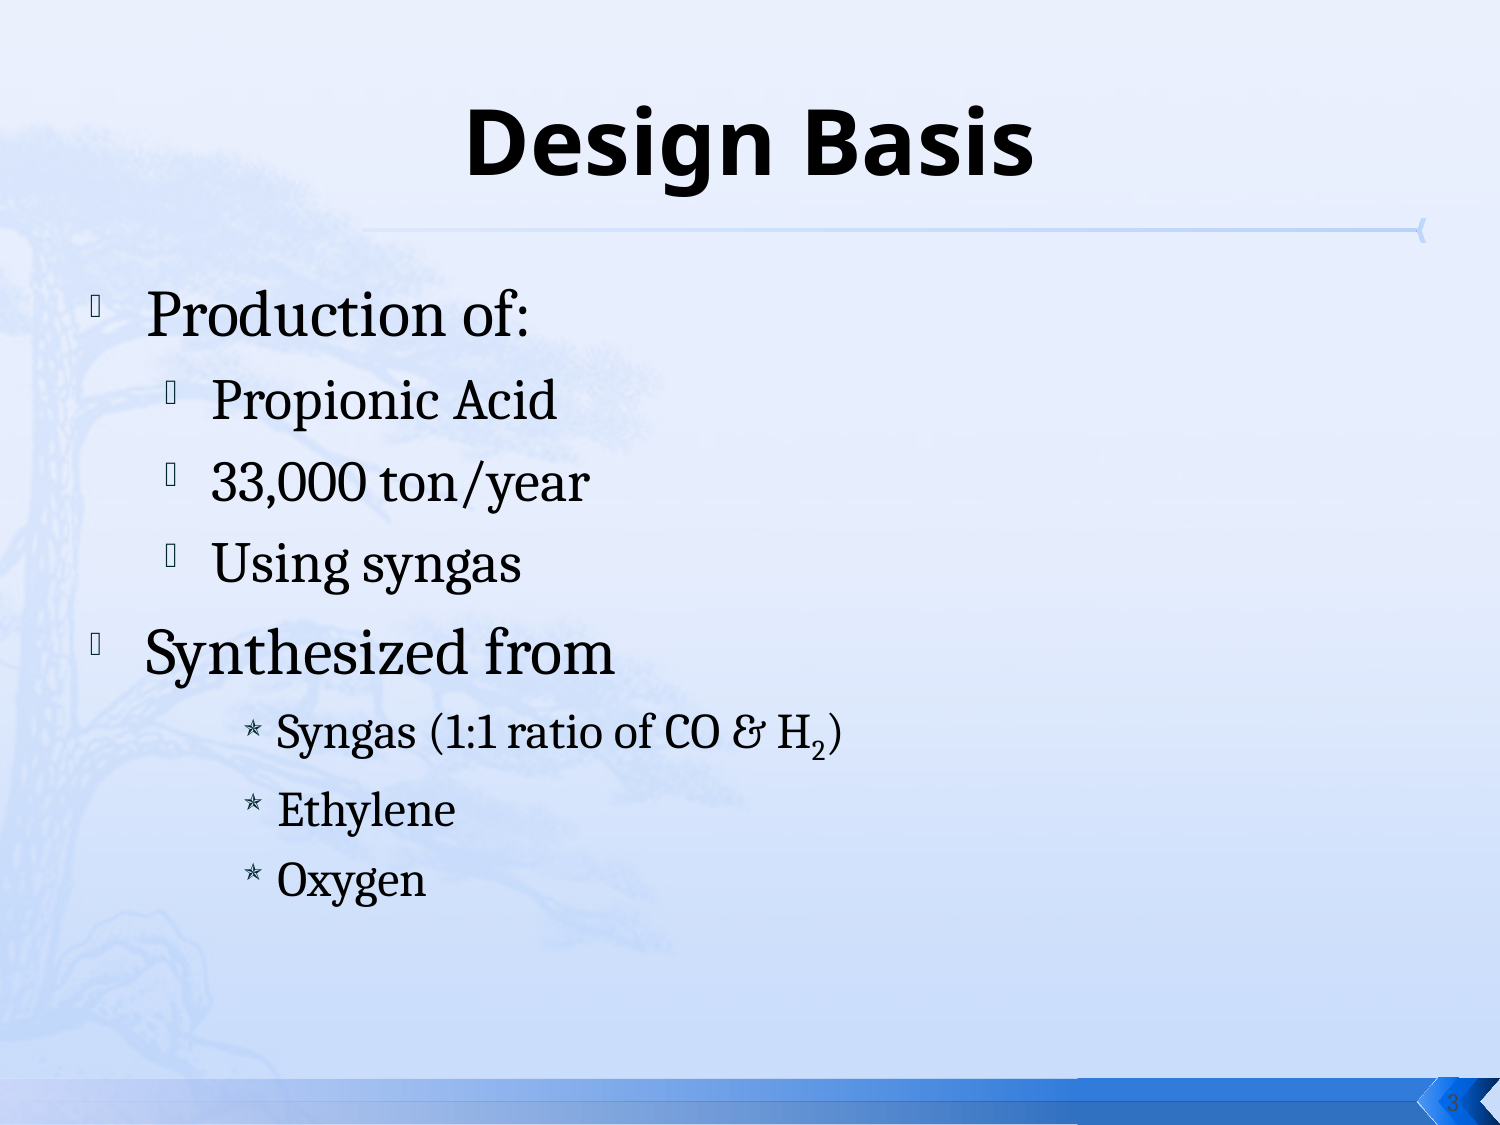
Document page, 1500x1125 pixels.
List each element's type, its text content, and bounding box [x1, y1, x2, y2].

slide_number 3 [1406, 1077, 1500, 1125]
list Production of: Propionic Acid 33,000 ton/year Using syngas Synthesized from Syngas (1:1 ratio of CO & H2) Ethylene Oxygen [75, 262, 1425, 1005]
title Design Basis [75, 45, 1425, 233]
